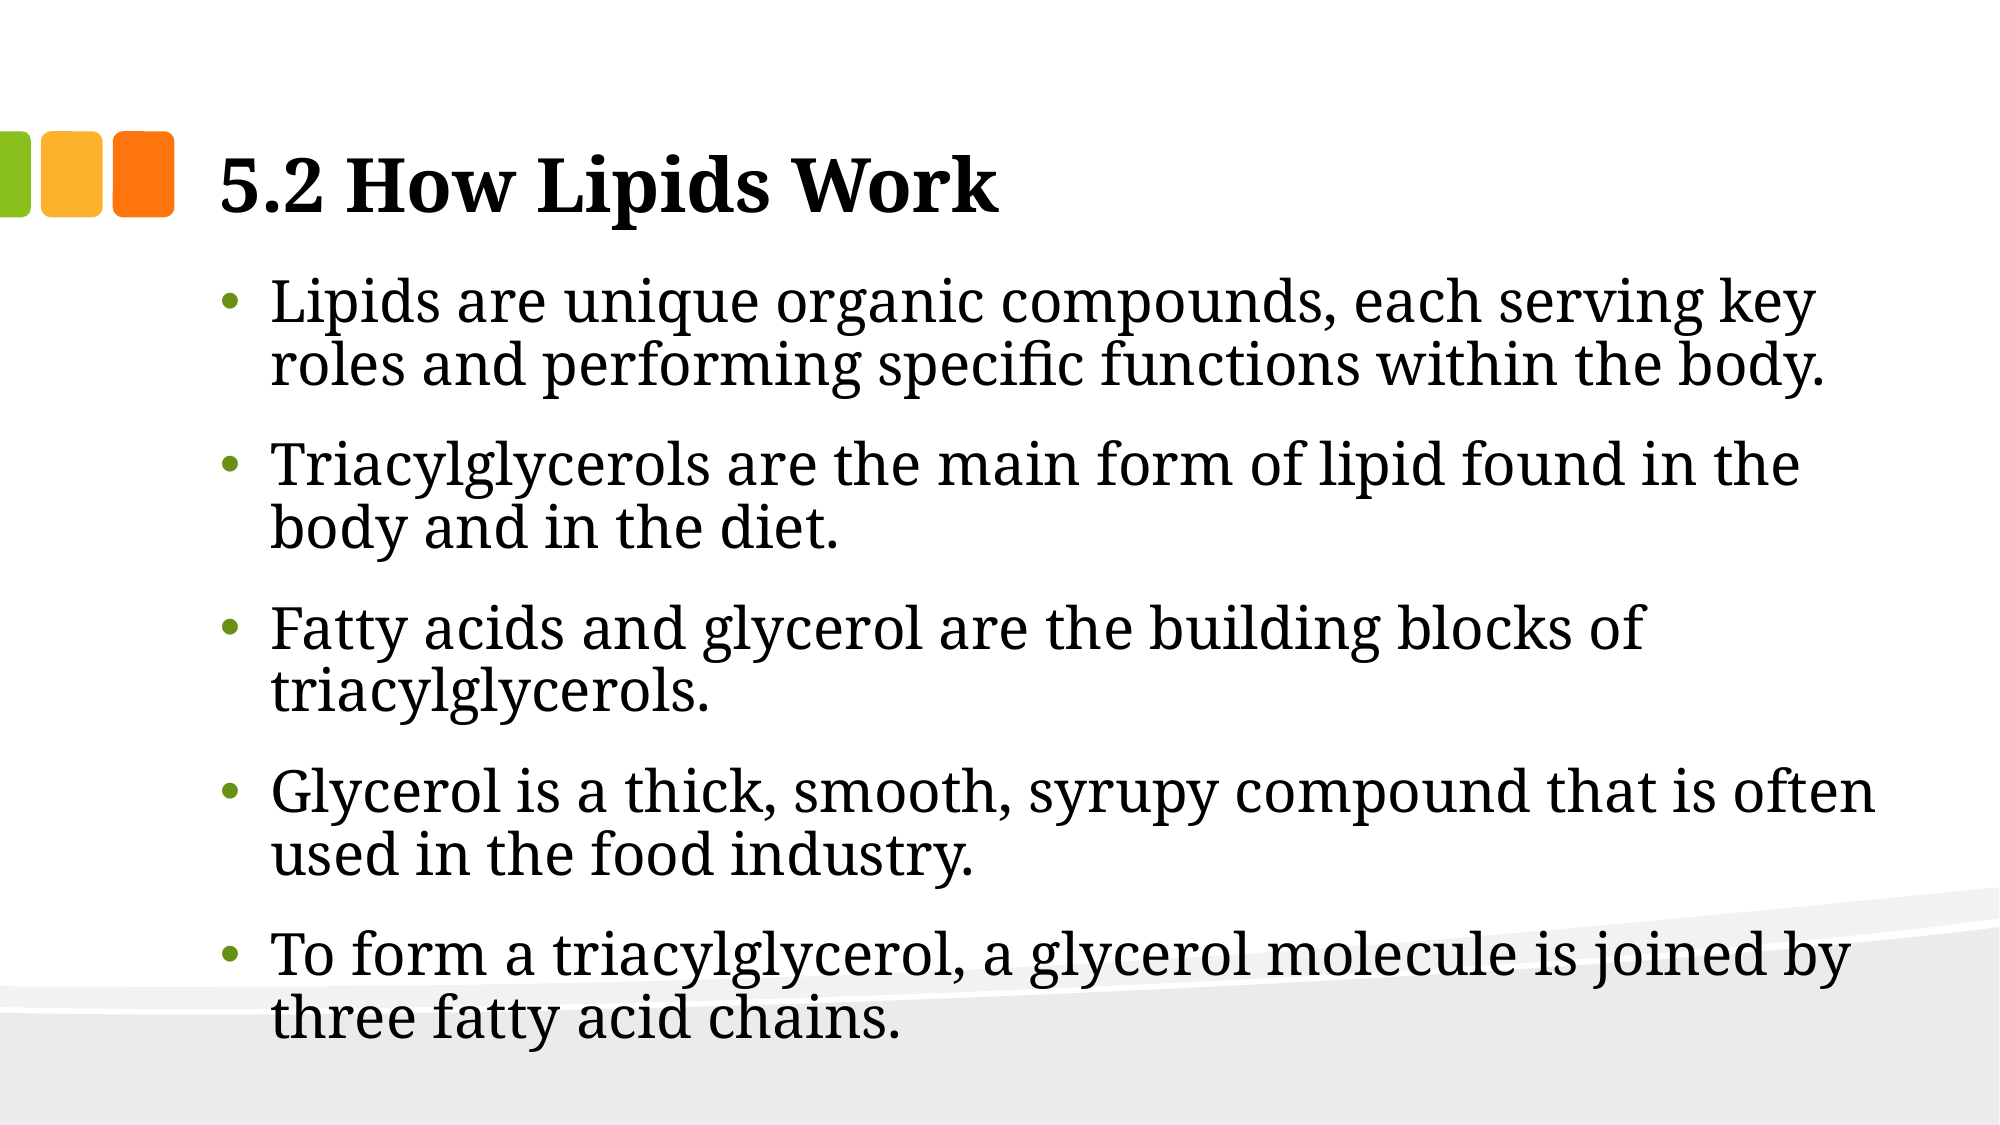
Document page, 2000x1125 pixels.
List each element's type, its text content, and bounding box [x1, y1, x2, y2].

list Lipids are unique organic compounds, each serving key roles and performing specific functions within the body. Triacylglycerols are the main form of lipid found in the body and in the diet. Fatty acids and glycerol are the building blocks of triacylglycerols. Glycerol is a thick, smooth, syrupy compound that is often used in the food industry. To form a triacylglycerol, a glycerol molecule is joined by three fatty acid chains. [199, 262, 1925, 1063]
title 5.2 How Lipids Work [199, 24, 1800, 238]
